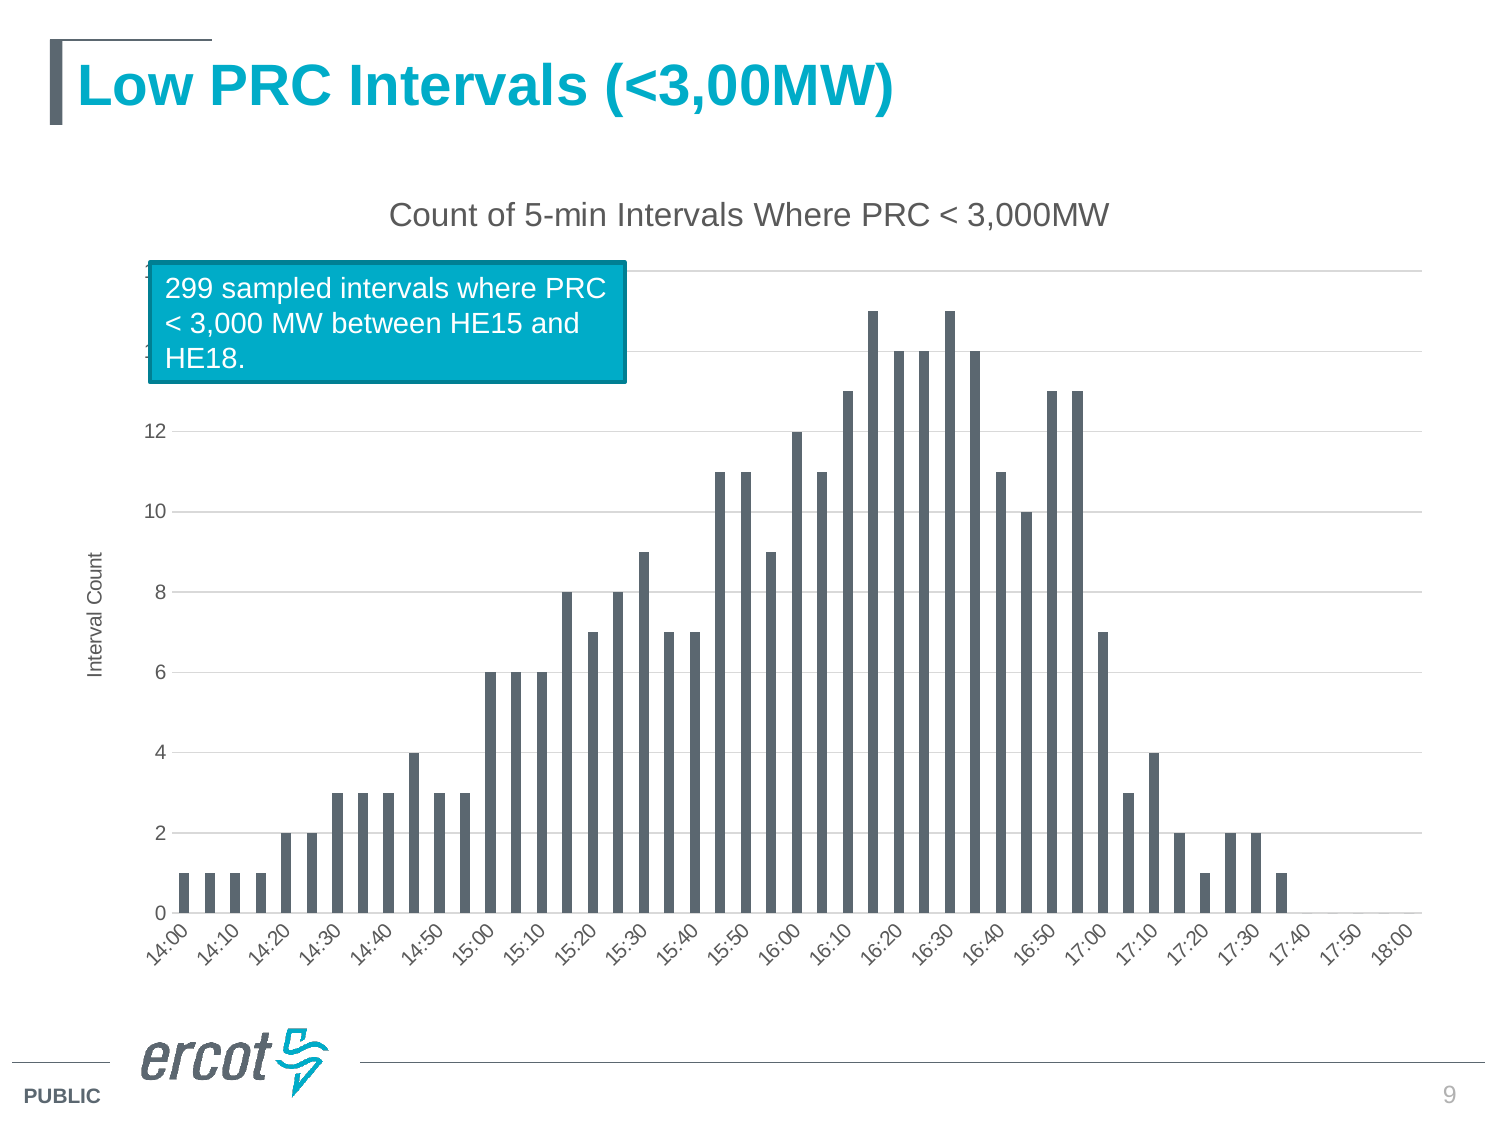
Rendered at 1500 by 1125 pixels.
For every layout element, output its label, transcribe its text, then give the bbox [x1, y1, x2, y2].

slide_number 9 [1412, 1076, 1488, 1112]
chart [49, 162, 1451, 988]
picture [137, 1024, 332, 1100]
title Low PRC Intervals (<3,00MW) [62, 39, 1450, 125]
